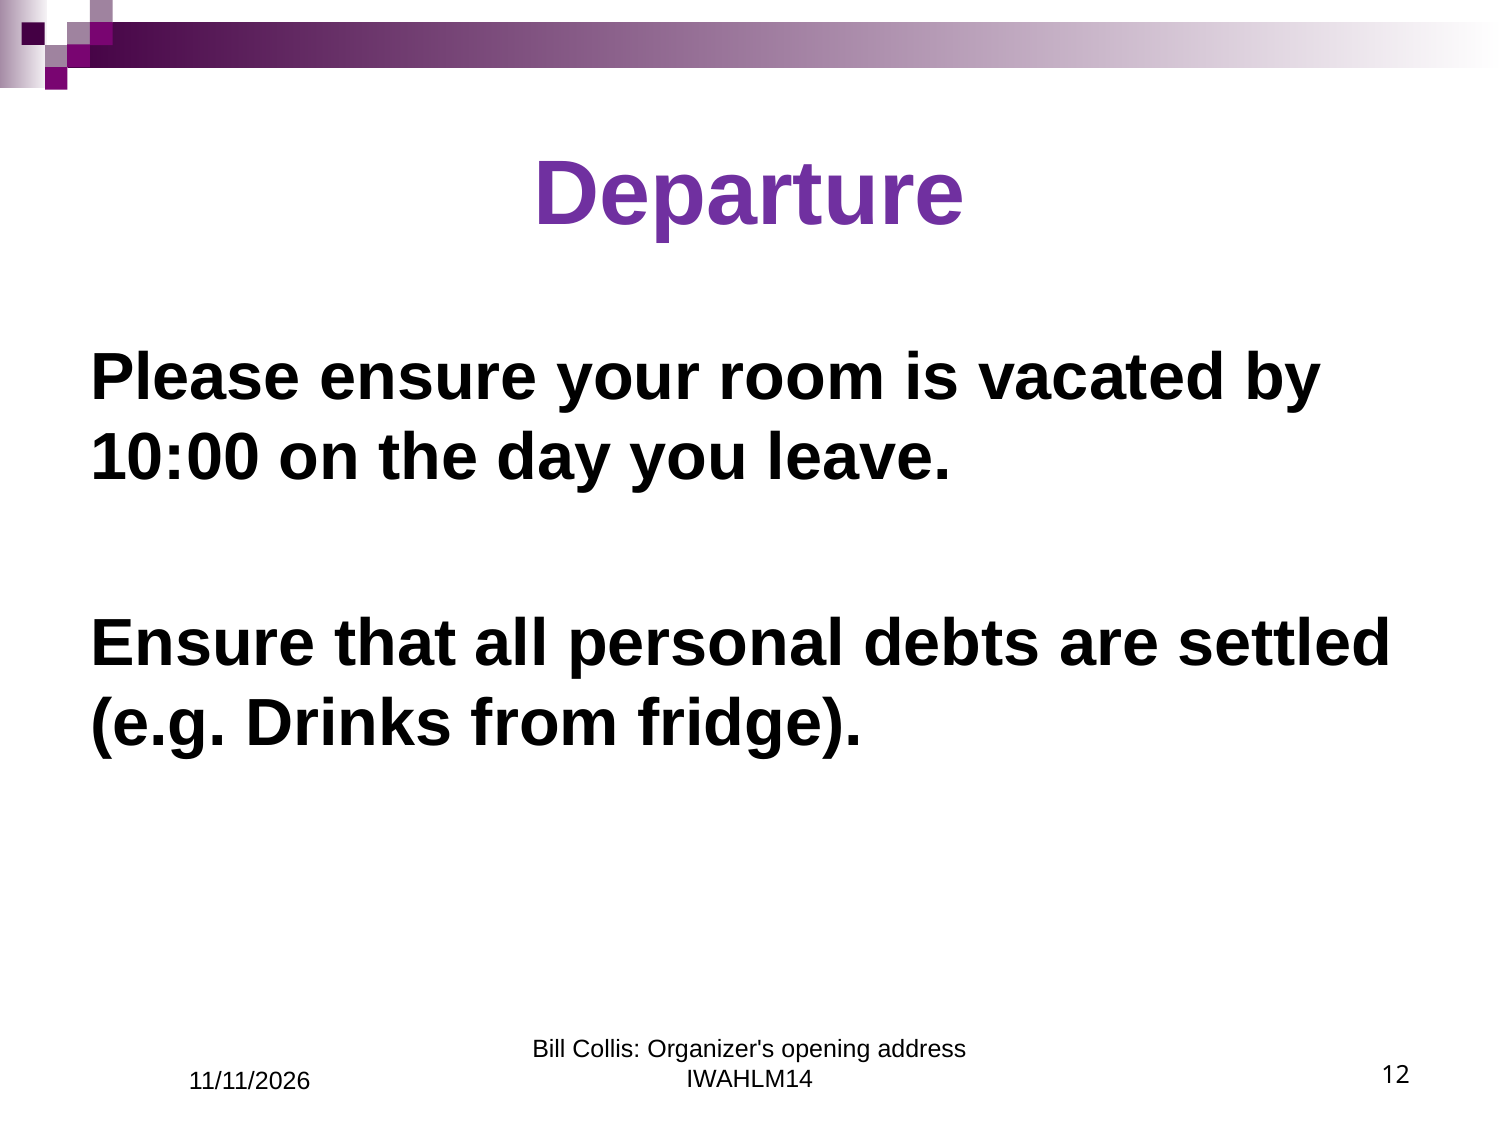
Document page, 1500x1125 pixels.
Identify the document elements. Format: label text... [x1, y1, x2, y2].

title Departure [75, 75, 1425, 300]
footer Bill Collis: Organizer's opening address IWAHLM14 [512, 1025, 988, 1100]
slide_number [75, 1024, 425, 1103]
list Please ensure your room is vacated by 10:00 on the day you leave. Ensure that all personal debts are settled (e.g. Drinks from fridge). [75, 324, 1425, 963]
slide_number 12 [1074, 1025, 1425, 1100]
